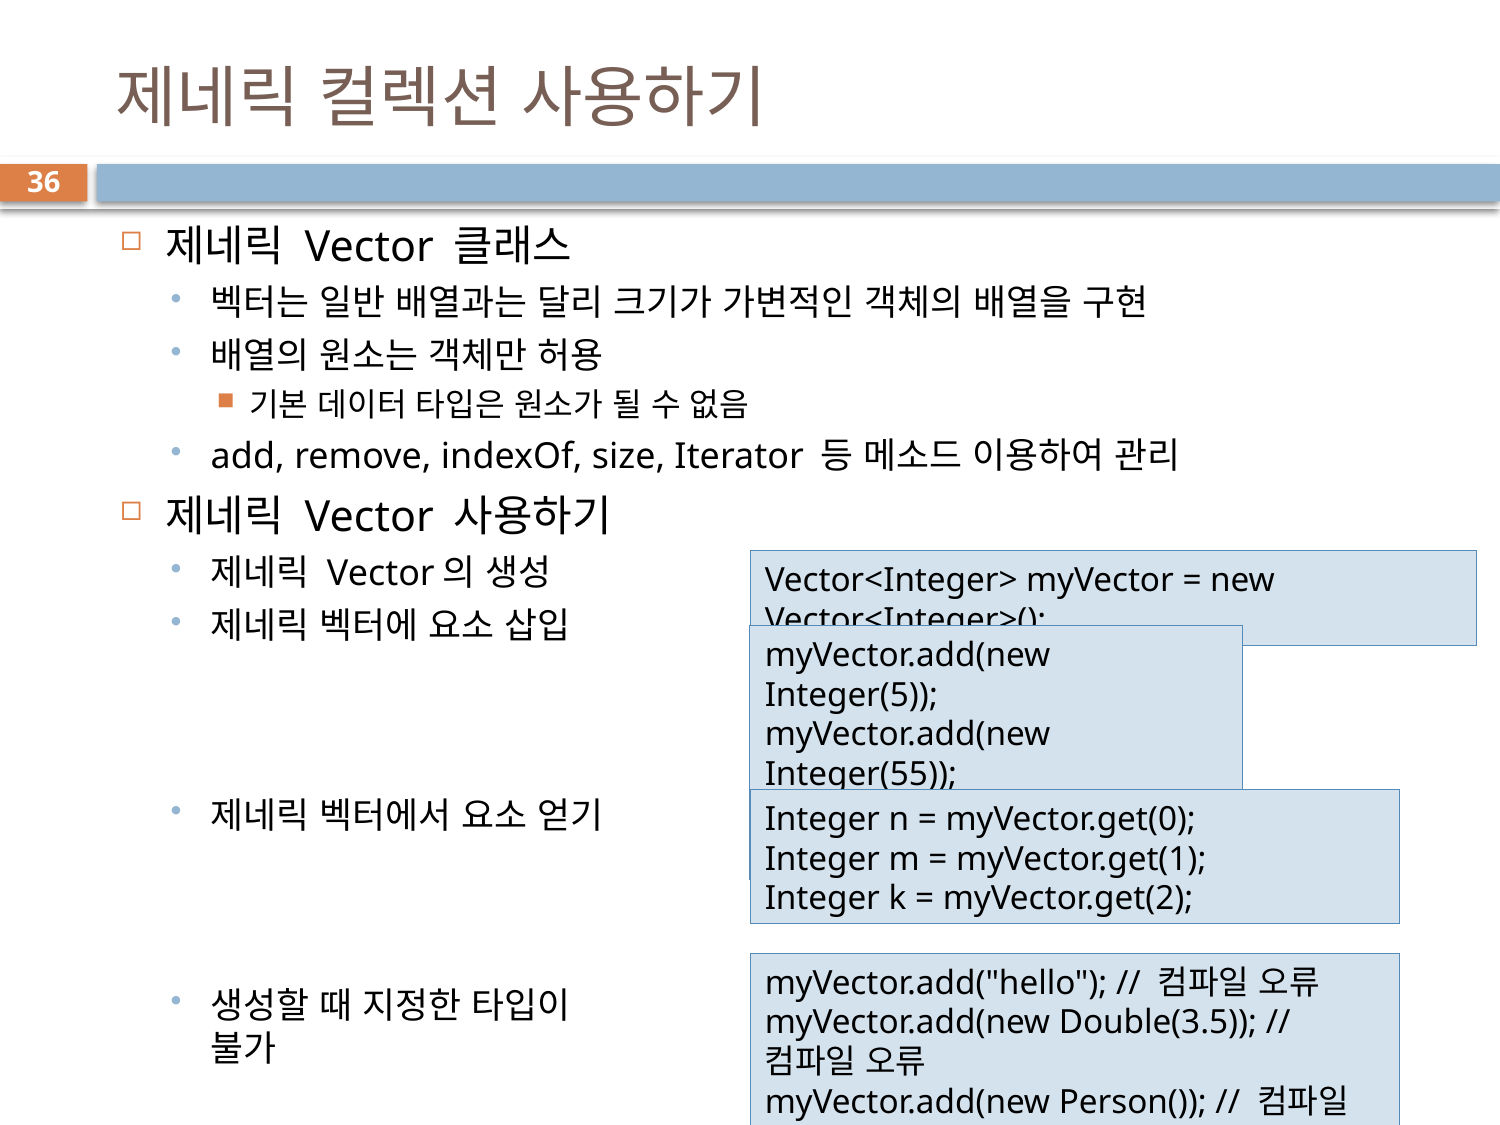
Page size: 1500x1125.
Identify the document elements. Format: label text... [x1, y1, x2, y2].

text_box Vector<Integer> myVector = new Vector<Integer>(); [750, 550, 1477, 646]
text_box Integer n = myVector.get(0); Integer m = myVector.get(1); Integer k = myVector.get(2); [750, 789, 1400, 924]
text_box myVector.add("hello"); // 컴파일 오류 myVector.add(new Double(3.5)); // 컴파일 오류 myVector.add(new Person()); // 컴파일 오류 [750, 953, 1400, 1125]
text_box myVector.add(new Integer(5)); myVector.add(new Integer(55)); myVector.add(new Integer(23)); [749, 625, 1243, 880]
title 제네릭 컬렉션 사용하기 [100, 37, 1438, 153]
list 제네릭 Vector 클래스 벡터는 일반 배열과는 달리 크기가 가변적인 객체의 배열을 구현 배열의 원소는 객체만 허용 기본 데이터 타입은 원소가 될 수 없음 add, remove, indexOf, size, Iterator 등 메소드 이용하여 관리 제네릭 Vector 사용하기 제네릭 Vector의 생성 제네릭 벡터에 요소 삽입 제네릭 벡터에서 요소 얻기 생성할 때 지정한 타입이 아닌 타입은 삽입 불가 [105, 210, 1443, 1079]
slide_number 36 [0, 162, 88, 203]
